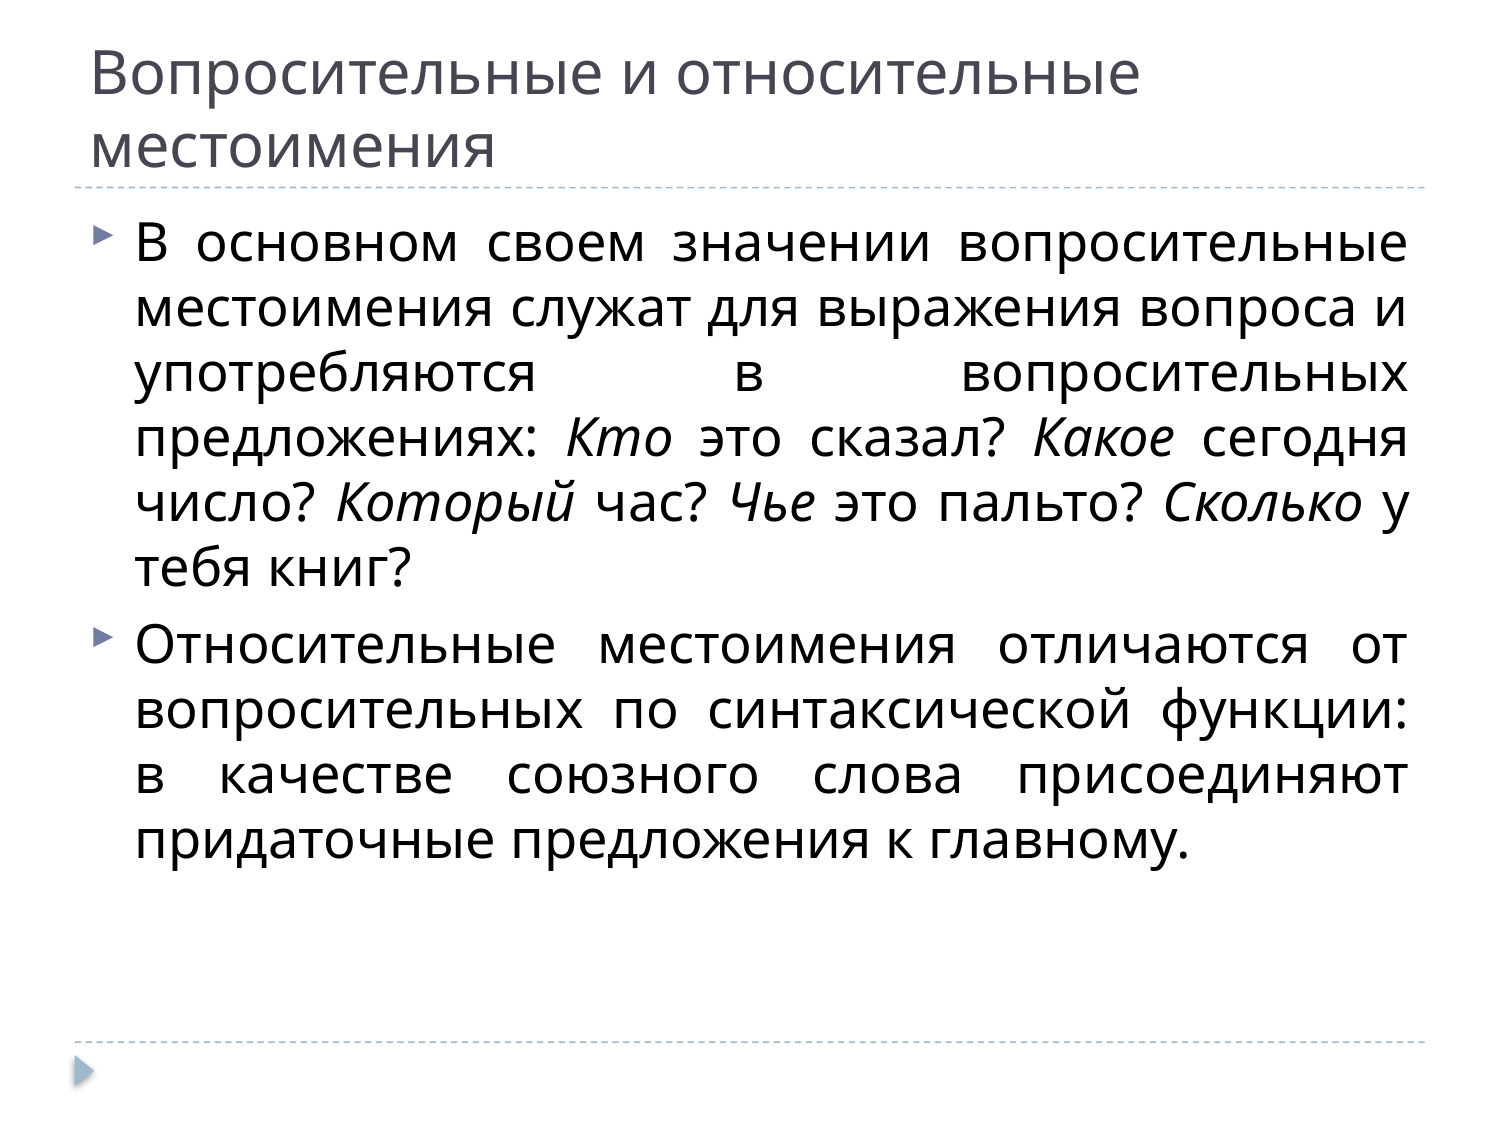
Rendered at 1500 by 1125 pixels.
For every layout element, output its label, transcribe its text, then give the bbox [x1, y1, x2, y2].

title Вопросительные и относительные местоимения [75, 24, 1425, 188]
list В основном своем значении вопросительные местоимения служат для выражения вопроса и употребляются в вопросительных предложениях: Кто это сказал? Какое сегодня число? Который час? Чье это пальто? Сколько у тебя книг? Относительные местоимения отличаются от вопросительных по синтаксической функции: в качестве союзного слова присоединяют придаточные предложения к главному. [75, 200, 1425, 1010]
